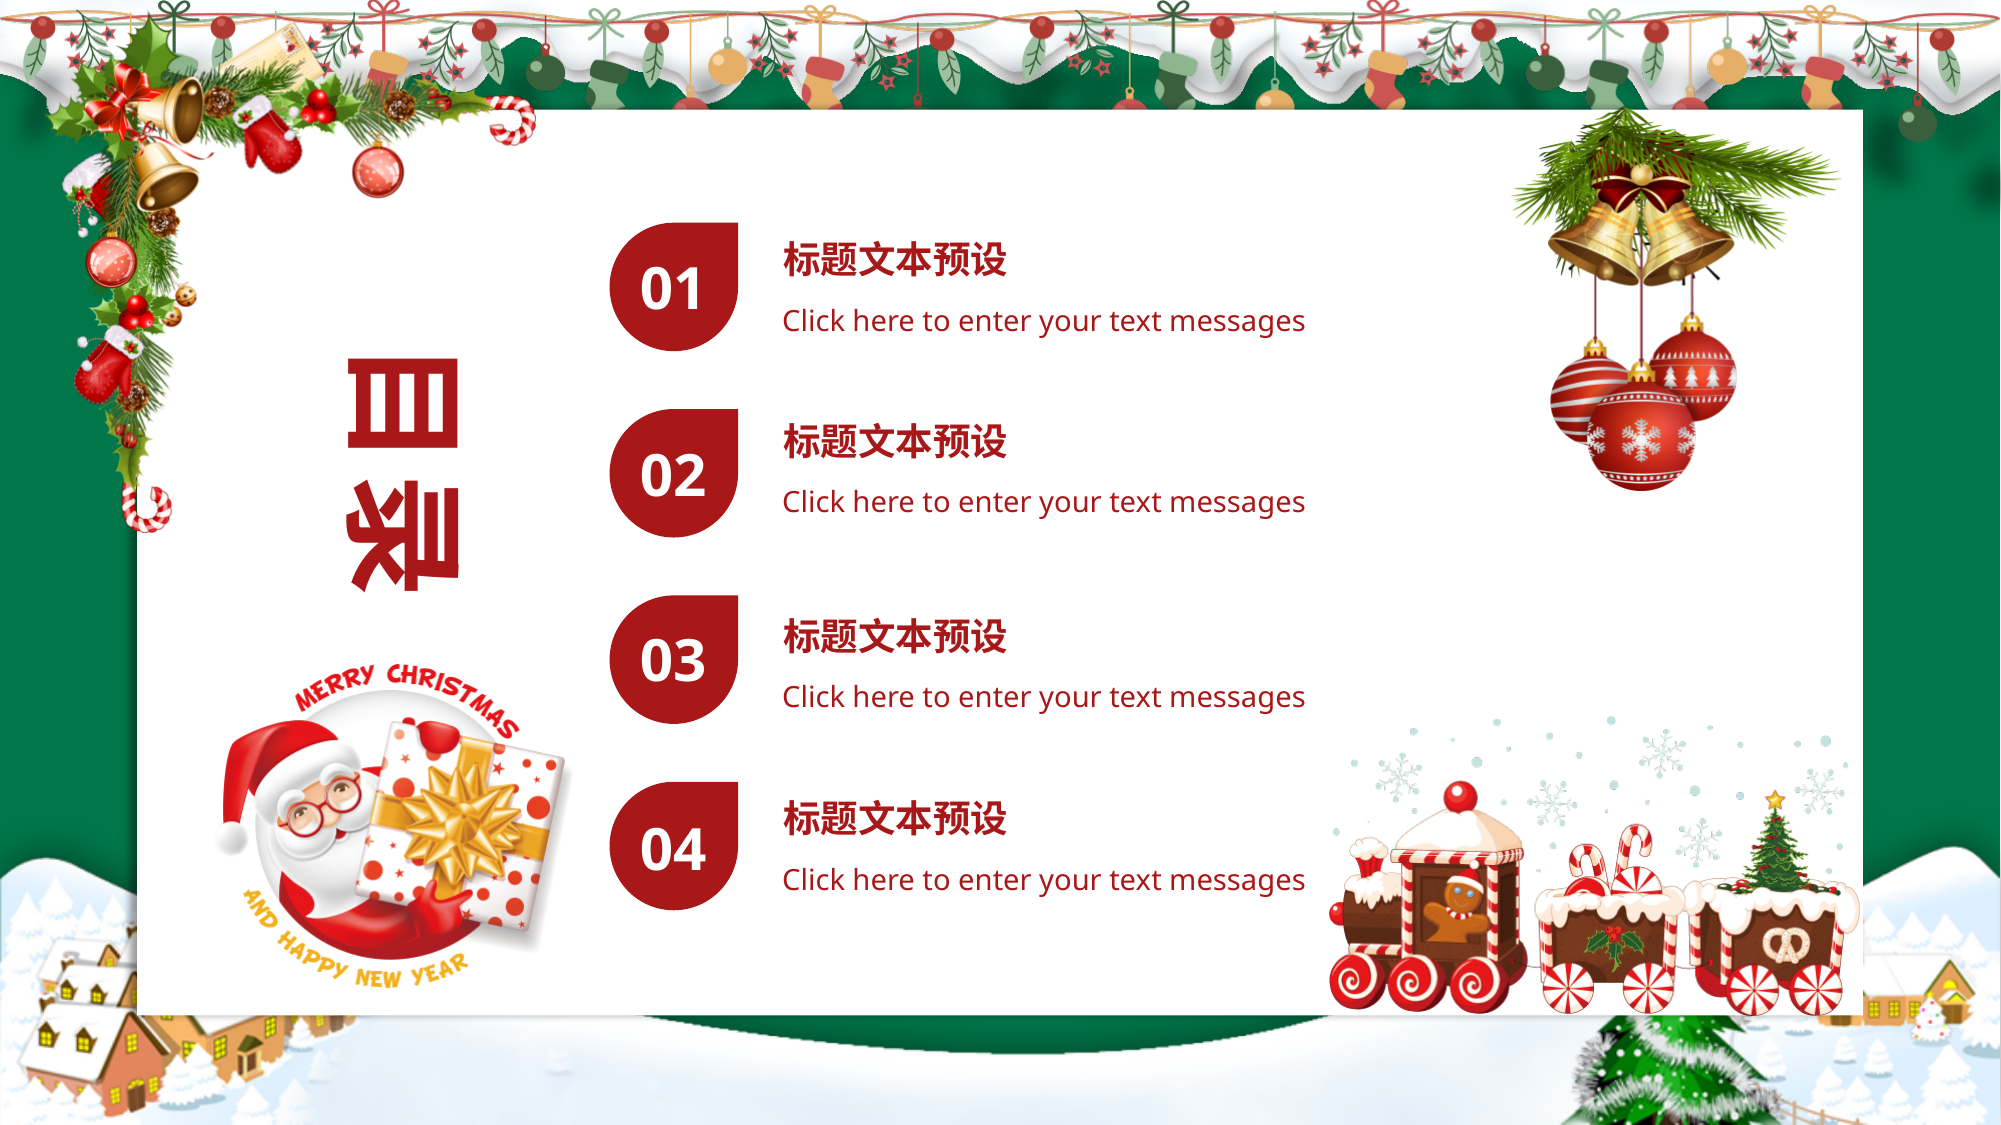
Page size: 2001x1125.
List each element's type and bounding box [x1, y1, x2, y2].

picture [0, 740, 2000, 1125]
picture [0, 0, 2000, 211]
text_box [42, 9, 1860, 1016]
text_box [1860, 109, 1864, 1016]
